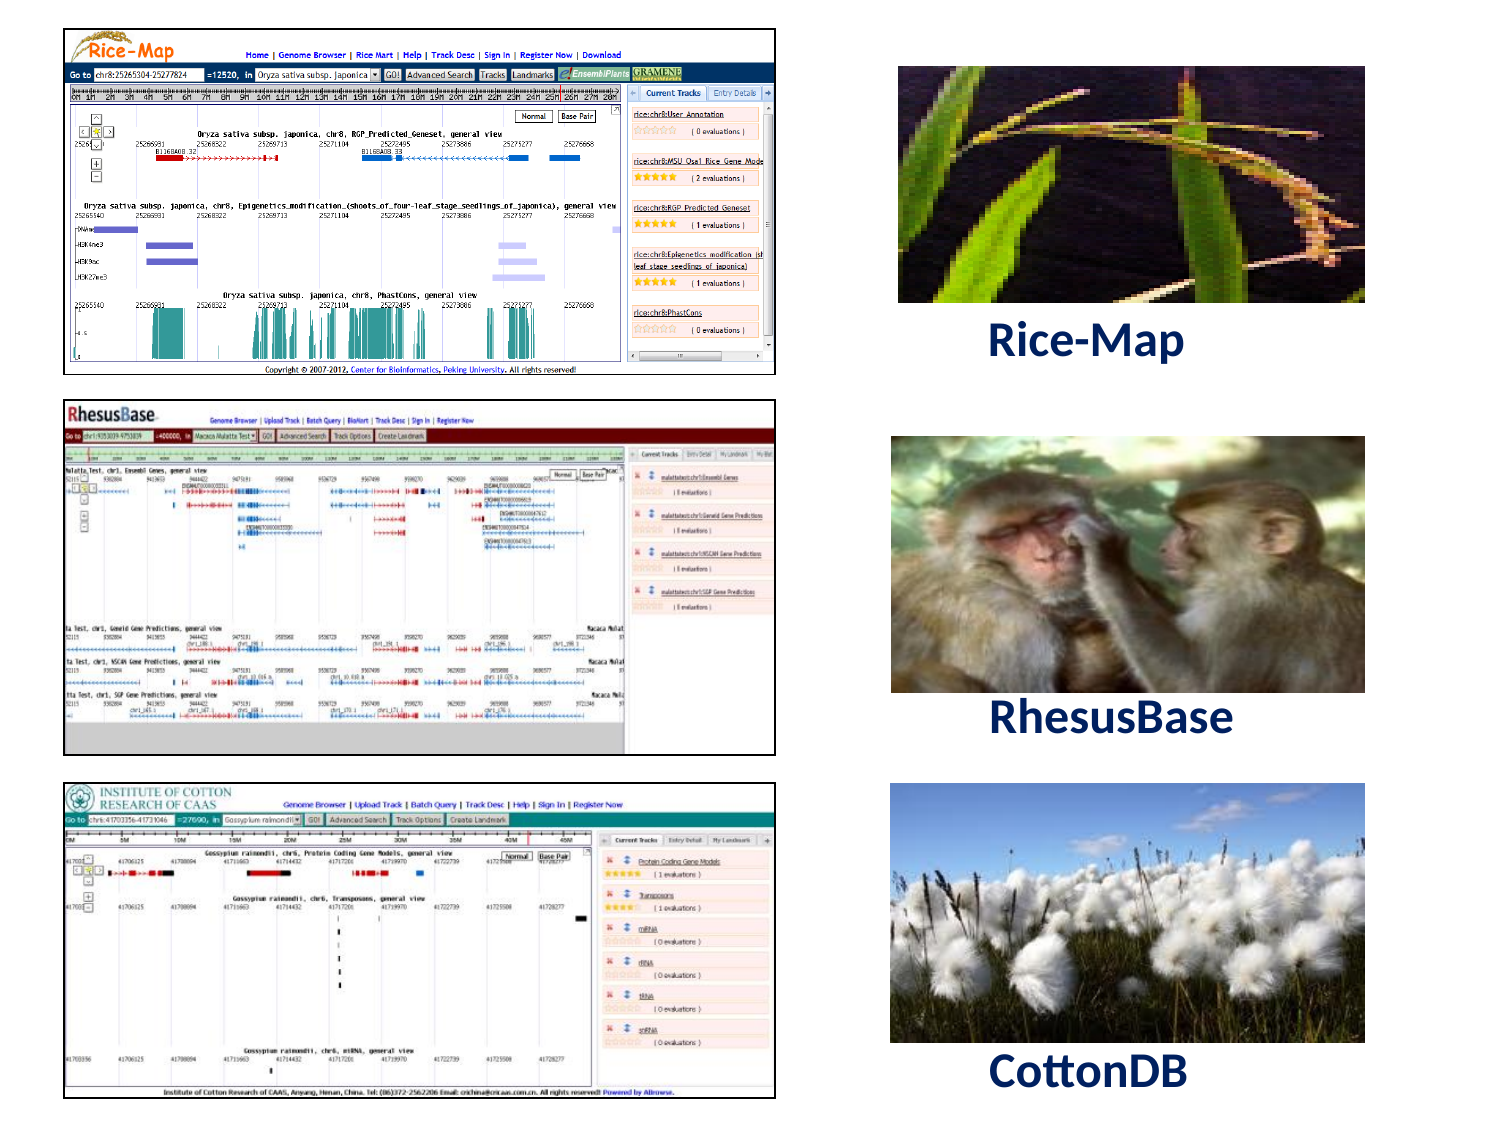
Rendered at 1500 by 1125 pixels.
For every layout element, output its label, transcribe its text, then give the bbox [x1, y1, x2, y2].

picture [64, 29, 775, 375]
picture [890, 783, 1365, 1044]
picture [898, 66, 1365, 303]
text_box Rice-Map [973, 310, 1293, 374]
text_box RhesusBase [974, 701, 1294, 752]
picture [64, 783, 775, 1098]
picture [891, 436, 1366, 693]
picture [64, 400, 775, 755]
text_box CottonDB [974, 1051, 1317, 1105]
